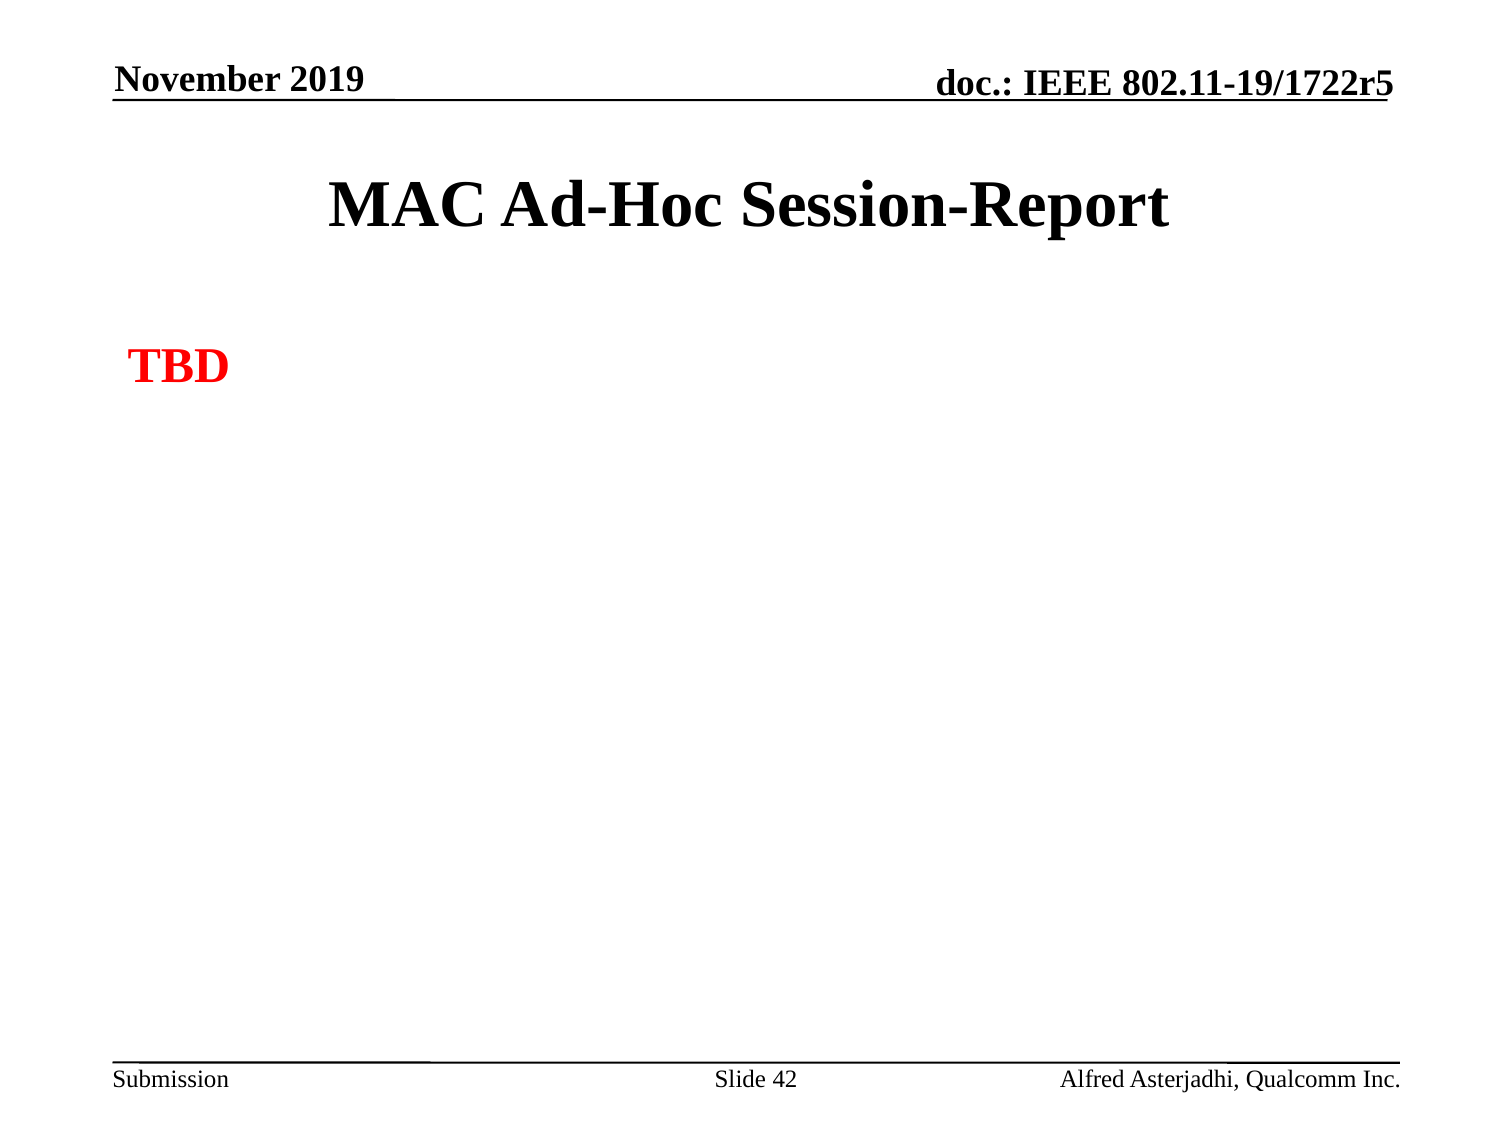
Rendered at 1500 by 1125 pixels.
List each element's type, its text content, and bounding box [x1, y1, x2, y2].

title MAC Ad-Hoc Session-Report [112, 112, 1388, 288]
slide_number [114, 54, 423, 100]
list TBD [112, 324, 1388, 1000]
slide_number Slide 42 [712, 1061, 800, 1123]
footer Alfred Asterjadhi, Qualcomm Inc. [878, 1061, 1402, 1093]
